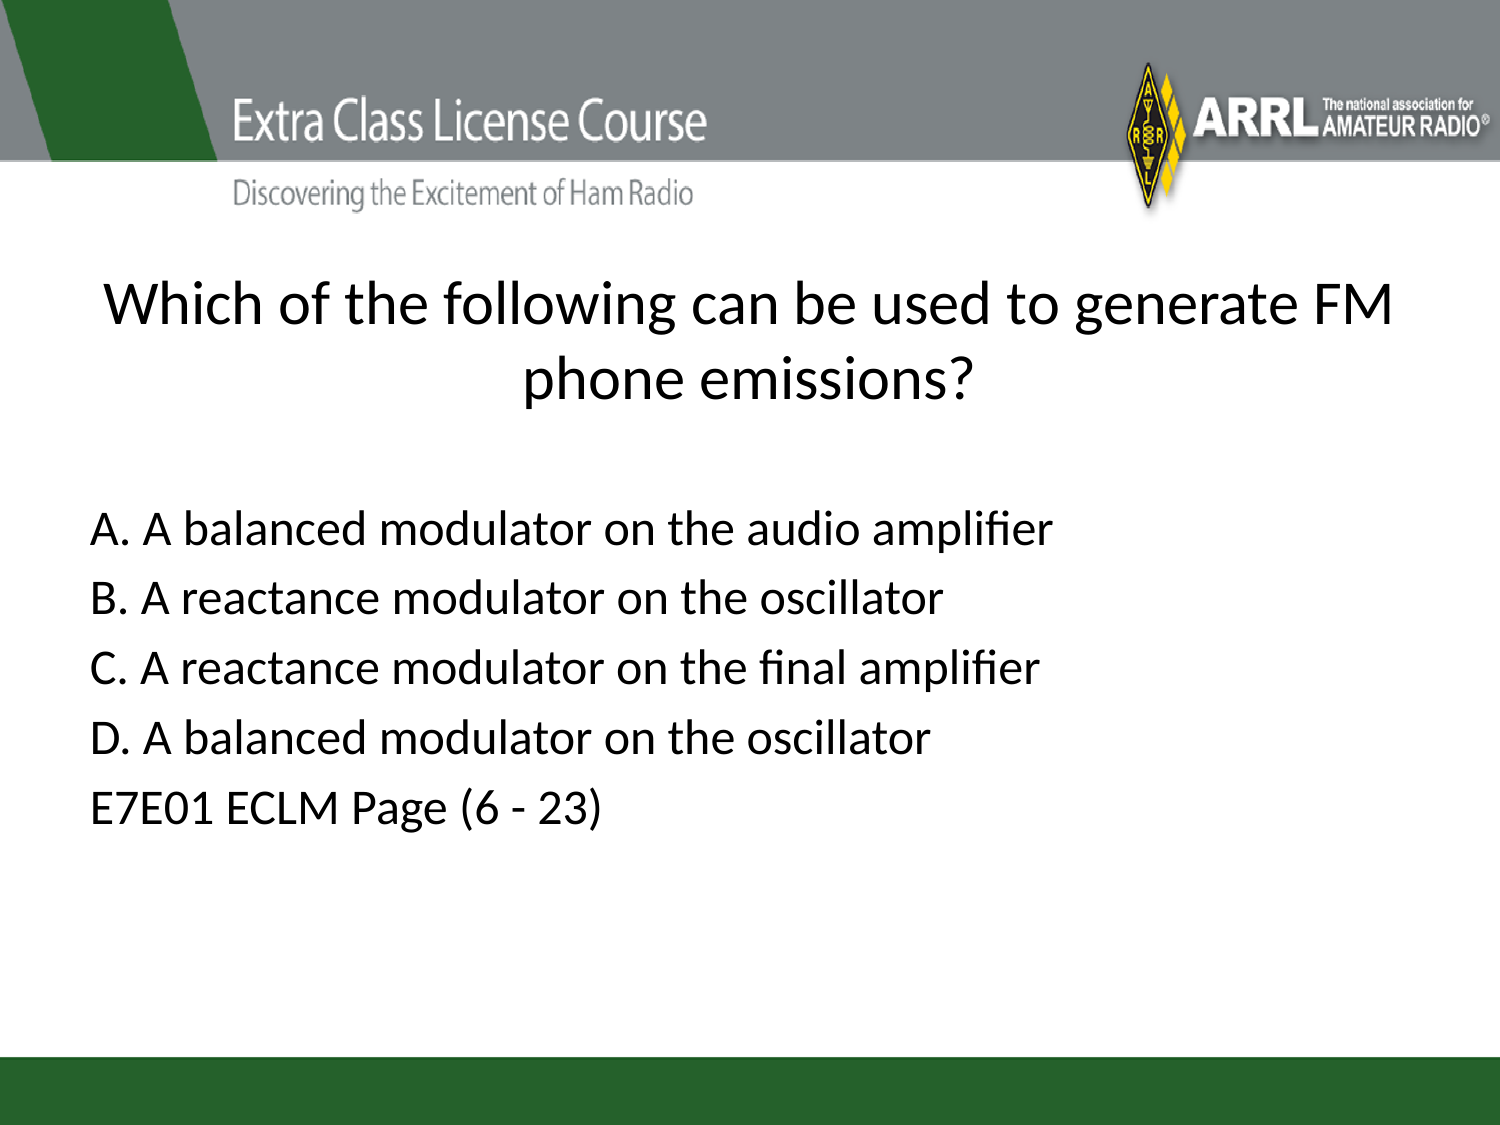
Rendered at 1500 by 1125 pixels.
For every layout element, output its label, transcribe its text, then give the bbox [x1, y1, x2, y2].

list A. A balanced modulator on the audio amplifier B. A reactance modulator on the oscillator C. A reactance modulator on the final amplifier D. A balanced modulator on the oscillator E7E01 ECLM Page (6 - 23) [75, 487, 1425, 1005]
picture [0, 0, 1500, 1125]
title Which of the following can be used to generate FM phone emissions? [75, 254, 1425, 435]
